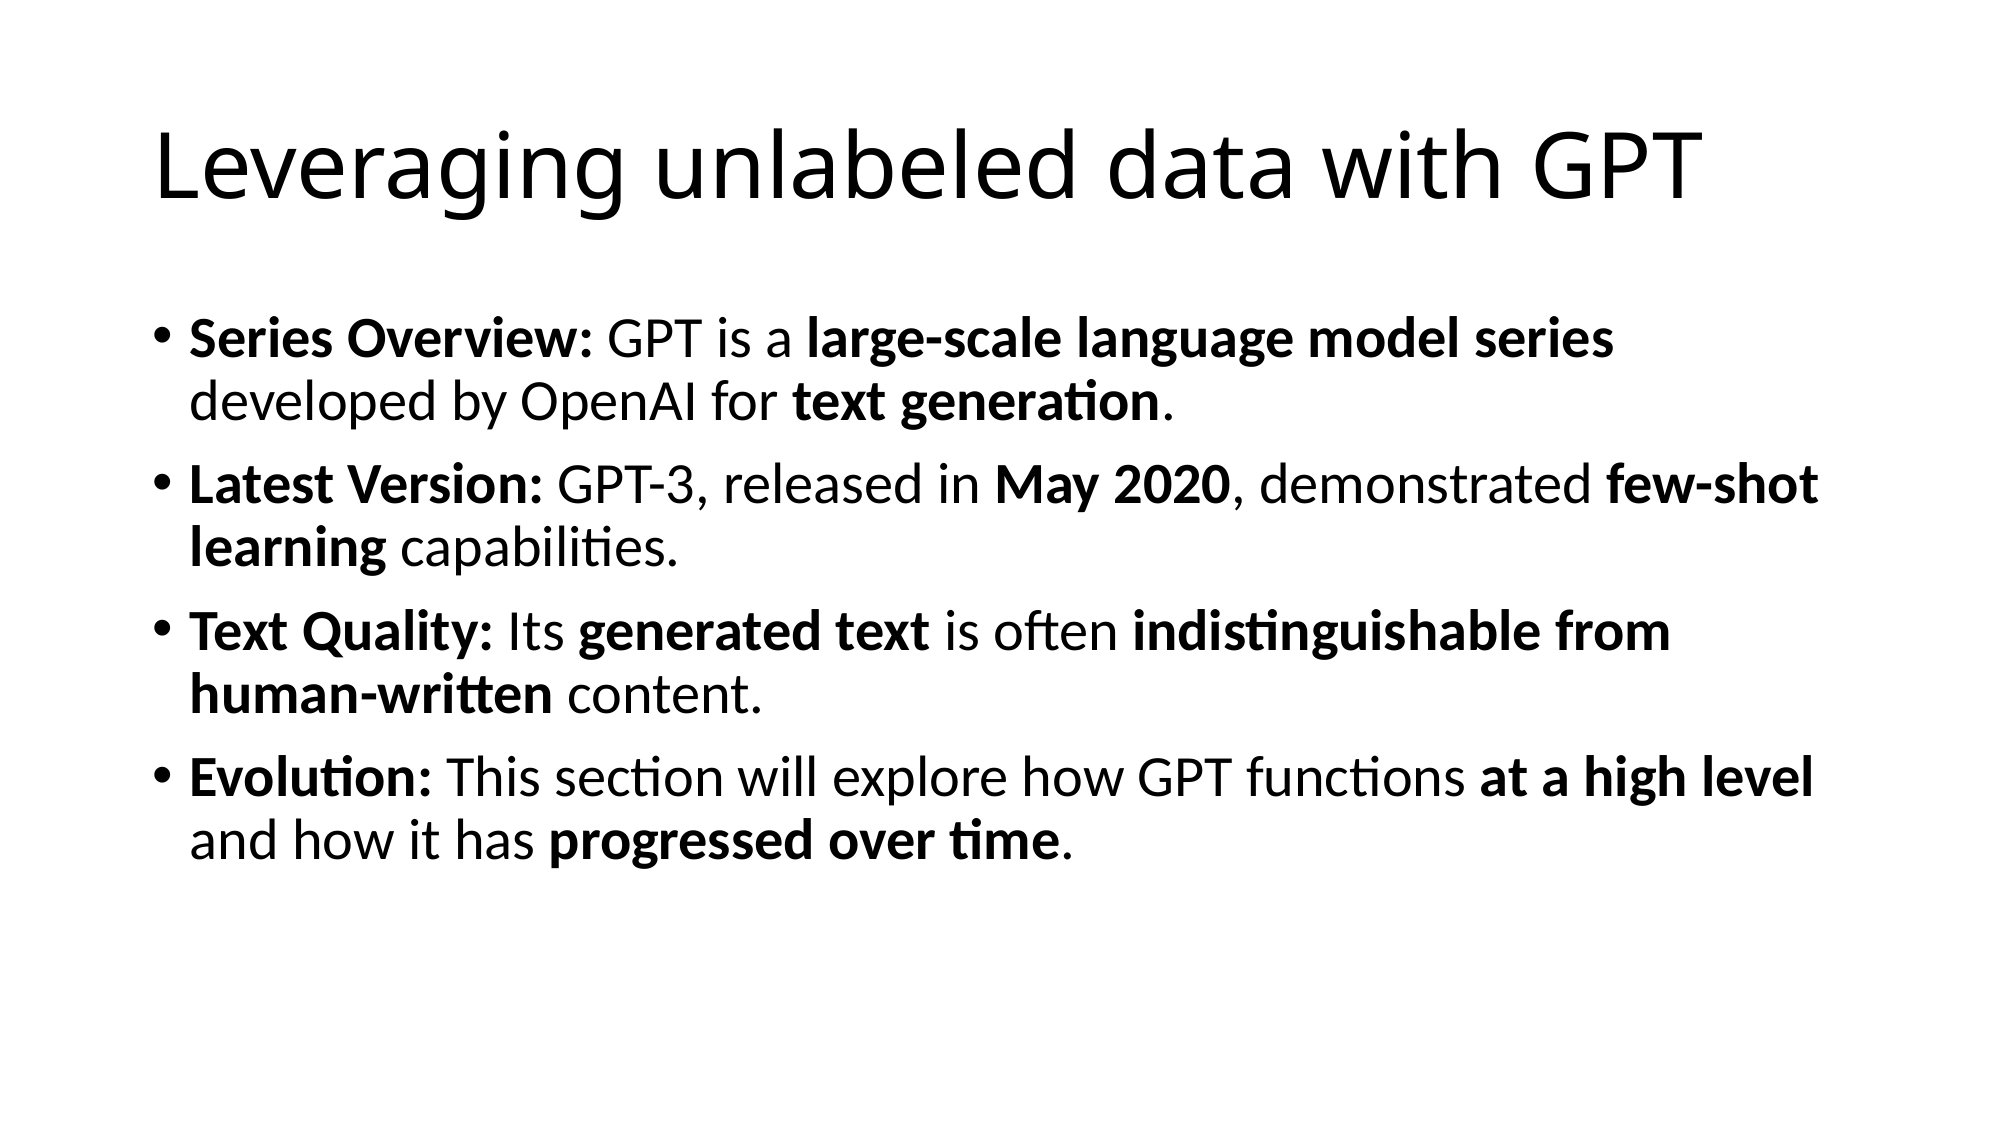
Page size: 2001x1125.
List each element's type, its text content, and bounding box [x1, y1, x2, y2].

title Leveraging unlabeled data with GPT [137, 59, 1863, 278]
list Series Overview: GPT is a large-scale language model series developed by OpenAI for text generation. Latest Version: GPT-3, released in May 2020, demonstrated few-shot learning capabilities. Text Quality: Its generated text is often indistinguishable from human-written content. Evolution: This section will explore how GPT functions at a high level and how it has progressed over time. [137, 299, 1863, 1014]
